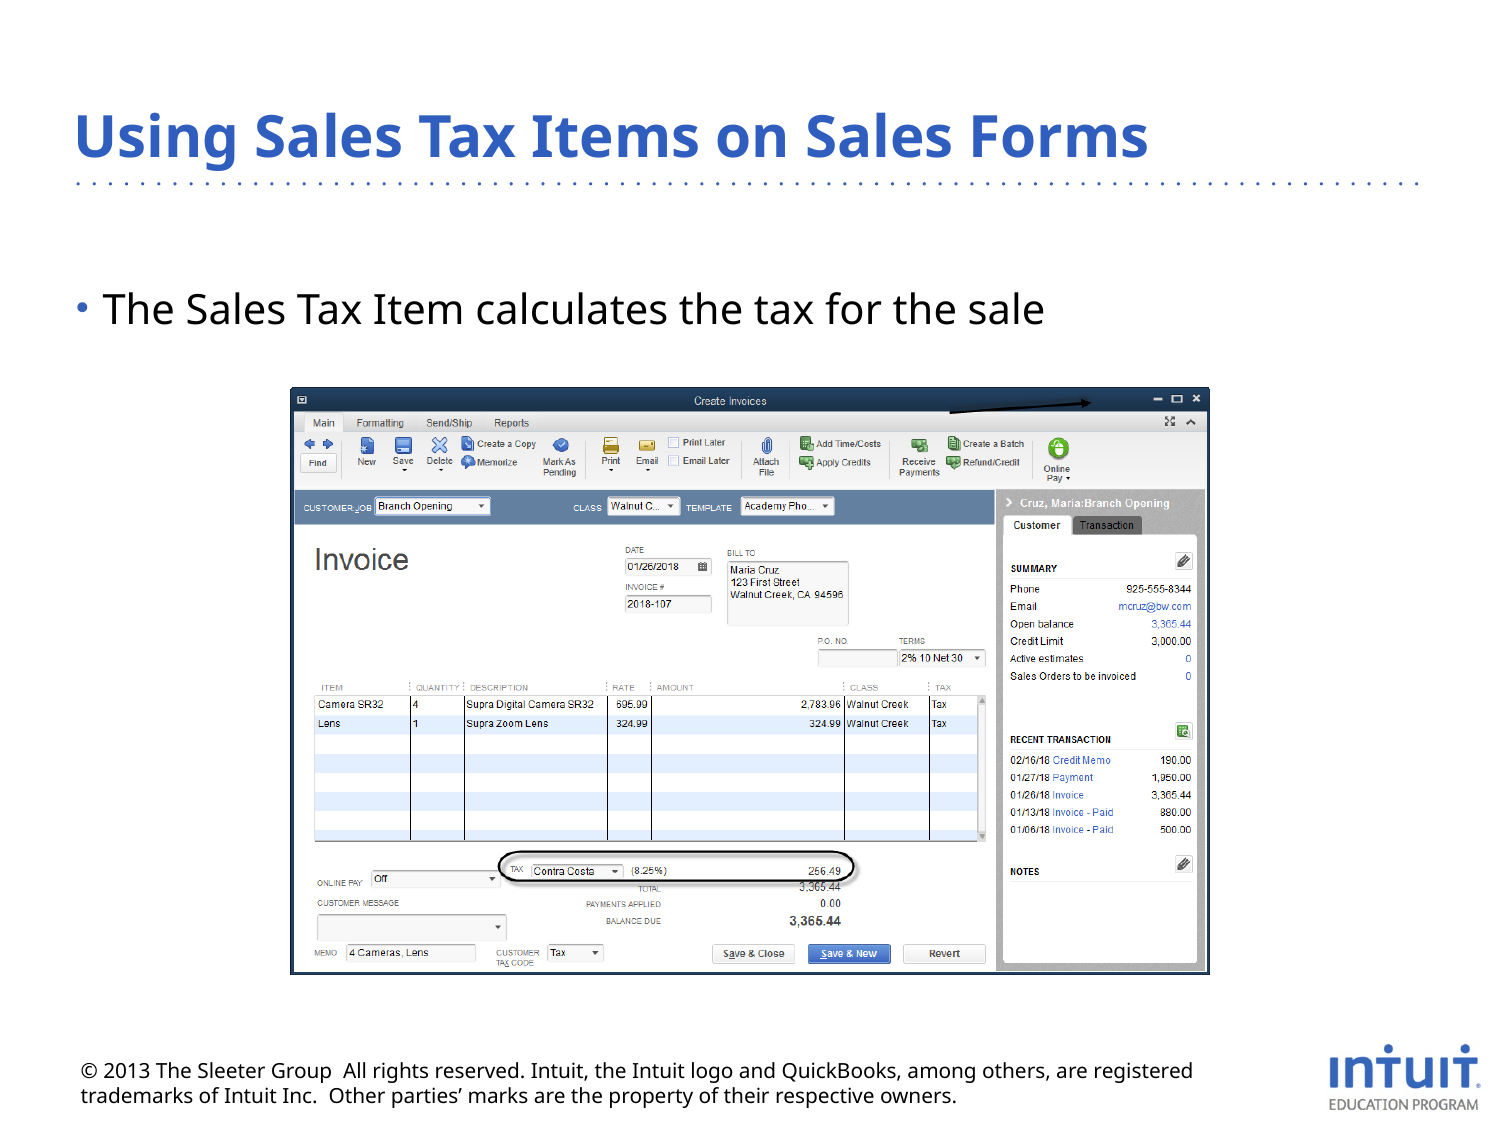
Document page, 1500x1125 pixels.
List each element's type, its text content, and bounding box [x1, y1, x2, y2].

picture [1325, 1039, 1485, 1116]
list The Sales Tax Item calculates the tax for the sale [75, 275, 1425, 1018]
picture [290, 387, 1210, 975]
title Using Sales Tax Items on Sales Forms [73, 62, 1424, 169]
